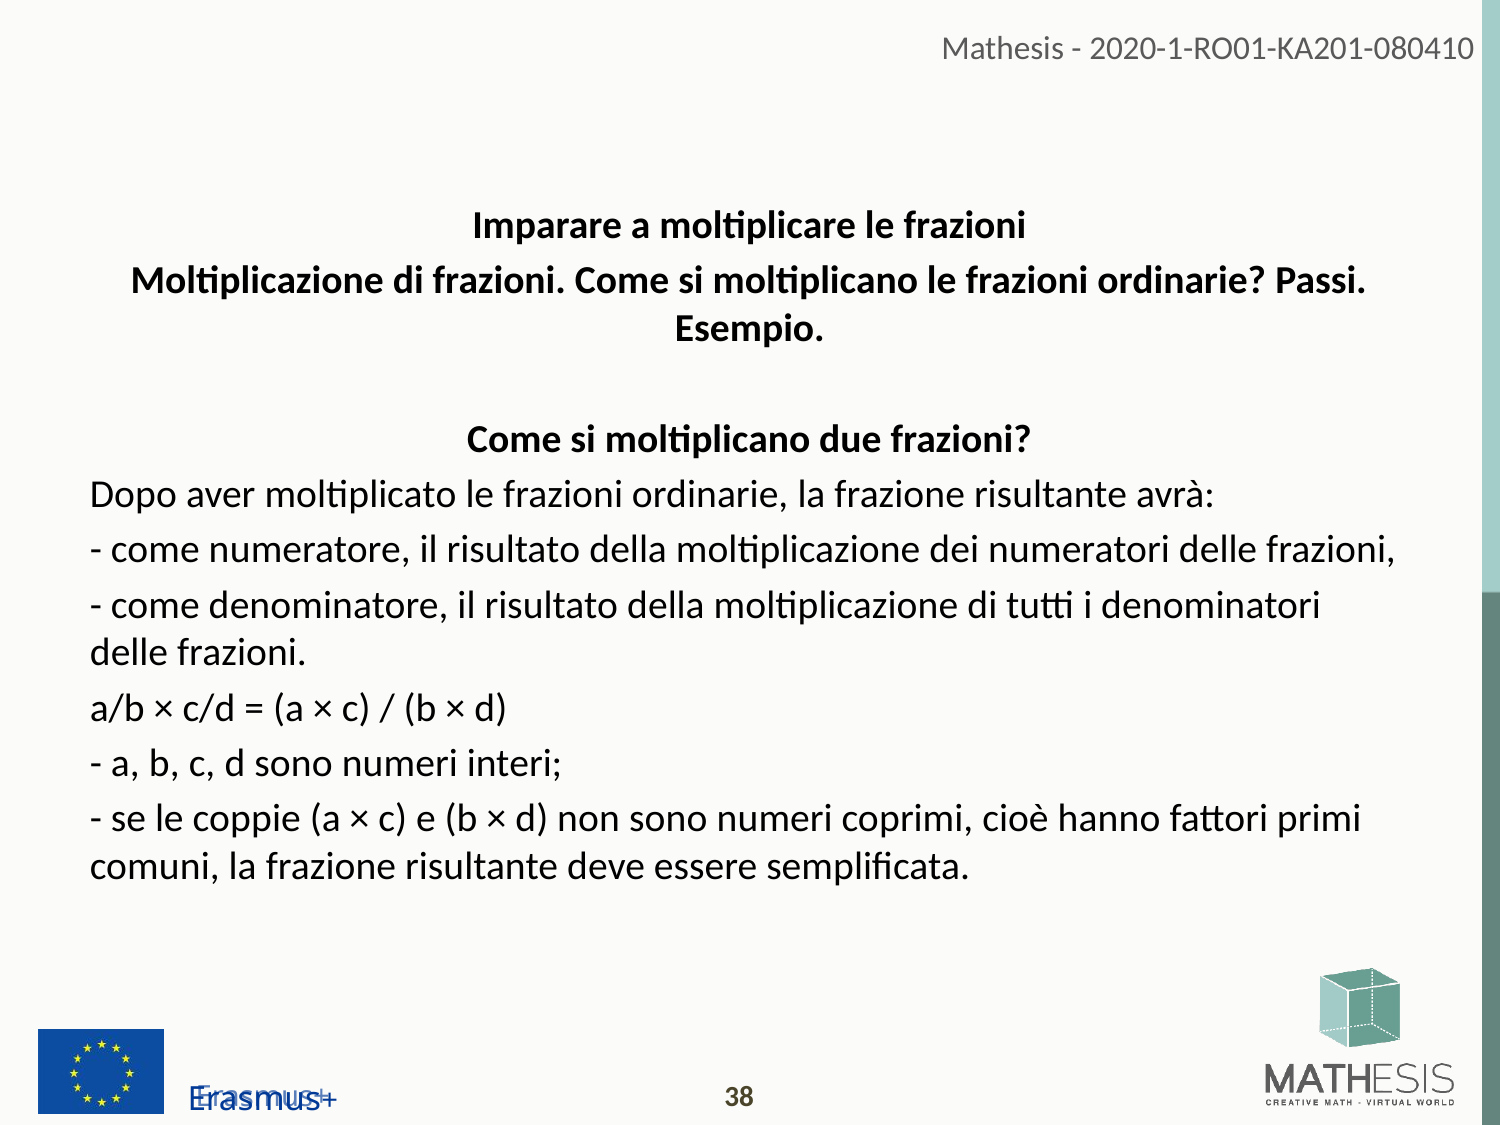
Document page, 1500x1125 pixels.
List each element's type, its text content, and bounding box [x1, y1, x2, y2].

picture [38, 1029, 164, 1114]
list Imparare a moltiplicare le frazioni Moltiplicazione di frazioni. Come si moltiplicano le frazioni ordinarie? Passi. Esempio. Come si moltiplicano due frazioni? Dopo aver moltiplicato le frazioni ordinarie, la frazione risultante avrà: - come numeratore, il risultato della moltiplicazione dei numeratori delle frazioni, - come denominatore, il risultato della moltiplicazione di tutti i denominatori delle frazioni. a/b × c/d = (a × c) / (b × d) - a, b, c, d sono numeri interi; - se le coppie (a × c) e (b × d) non sono numeri coprimi, cioè hanno fattori primi comuni, la frazione risultante deve essere semplificata. [75, 191, 1425, 934]
